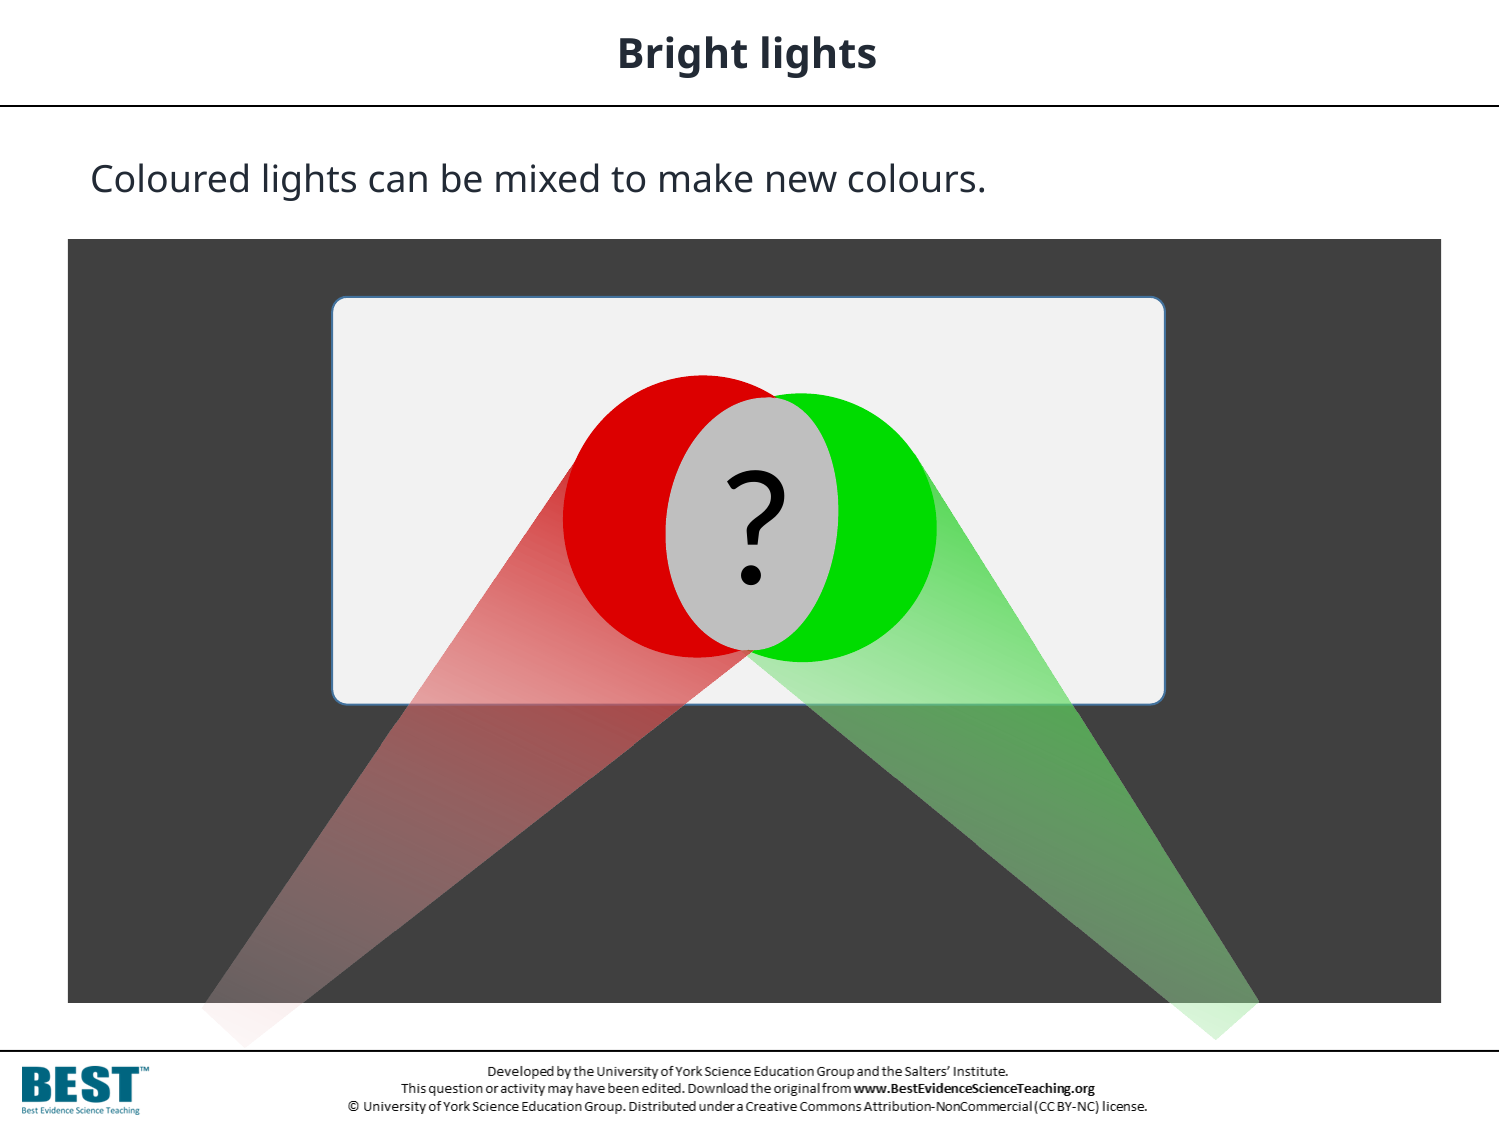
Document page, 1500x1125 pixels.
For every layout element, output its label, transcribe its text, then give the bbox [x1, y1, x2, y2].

picture [0, 105, 1500, 1125]
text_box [67, 239, 1442, 1125]
text_box Bright lights [23, 4, 1471, 99]
